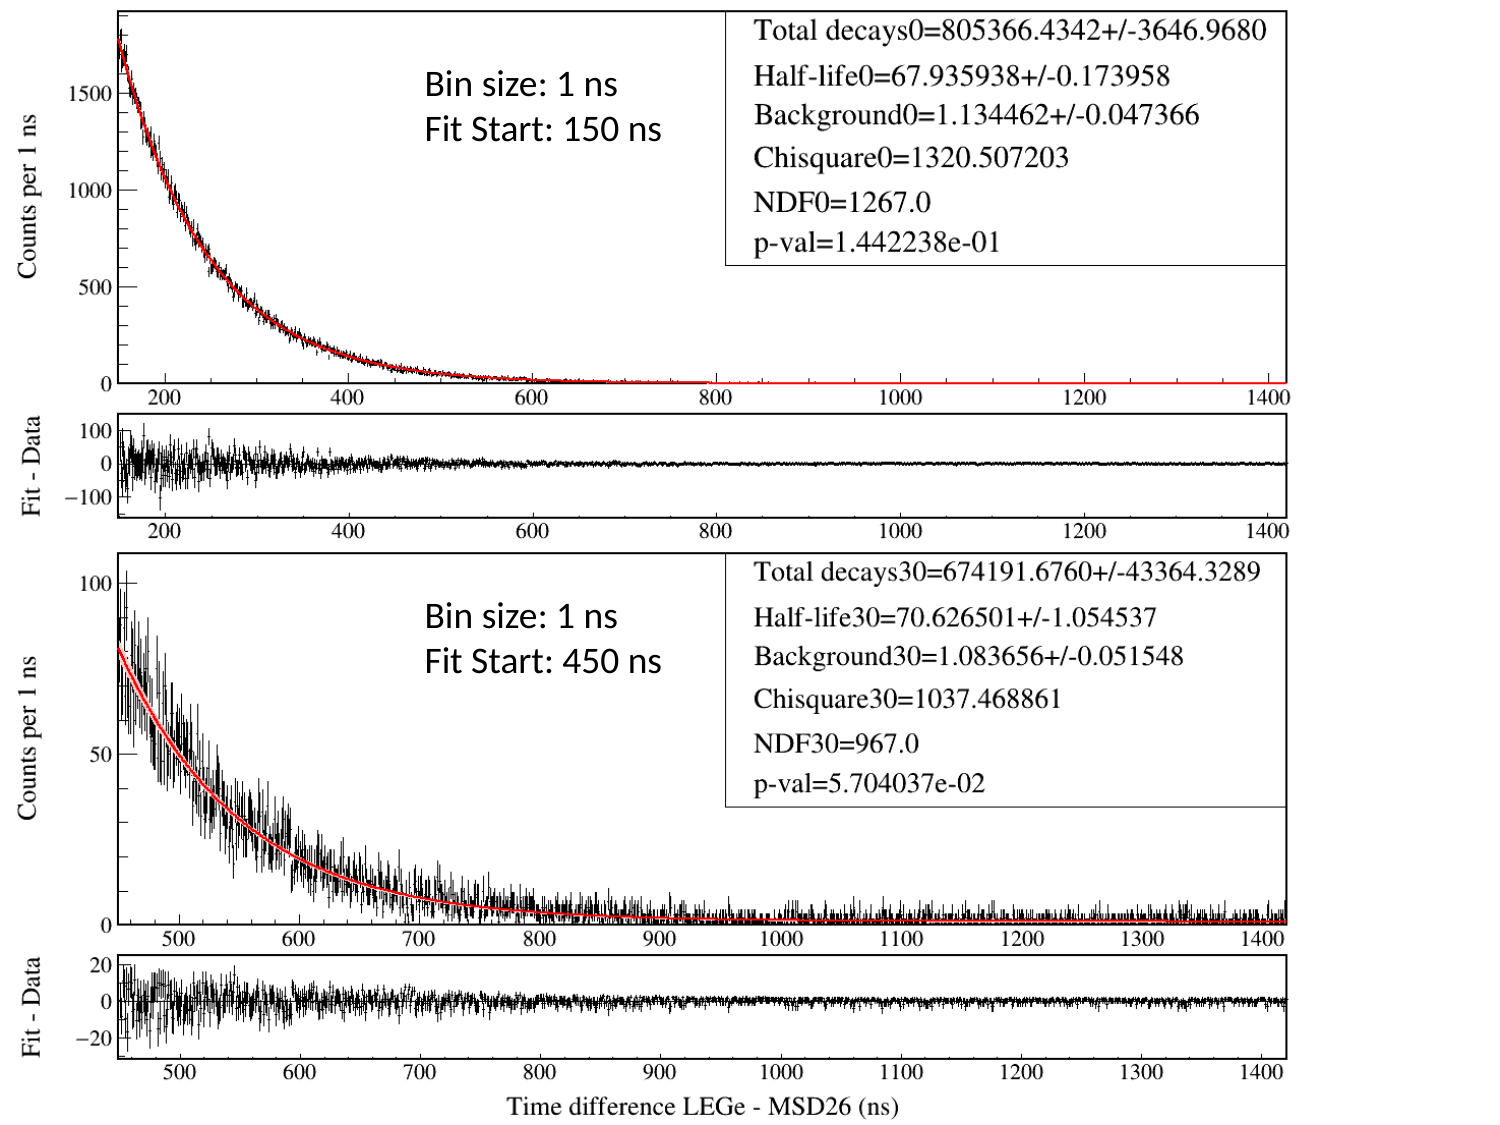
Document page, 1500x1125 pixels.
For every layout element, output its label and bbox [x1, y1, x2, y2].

picture [0, 0, 1320, 1125]
